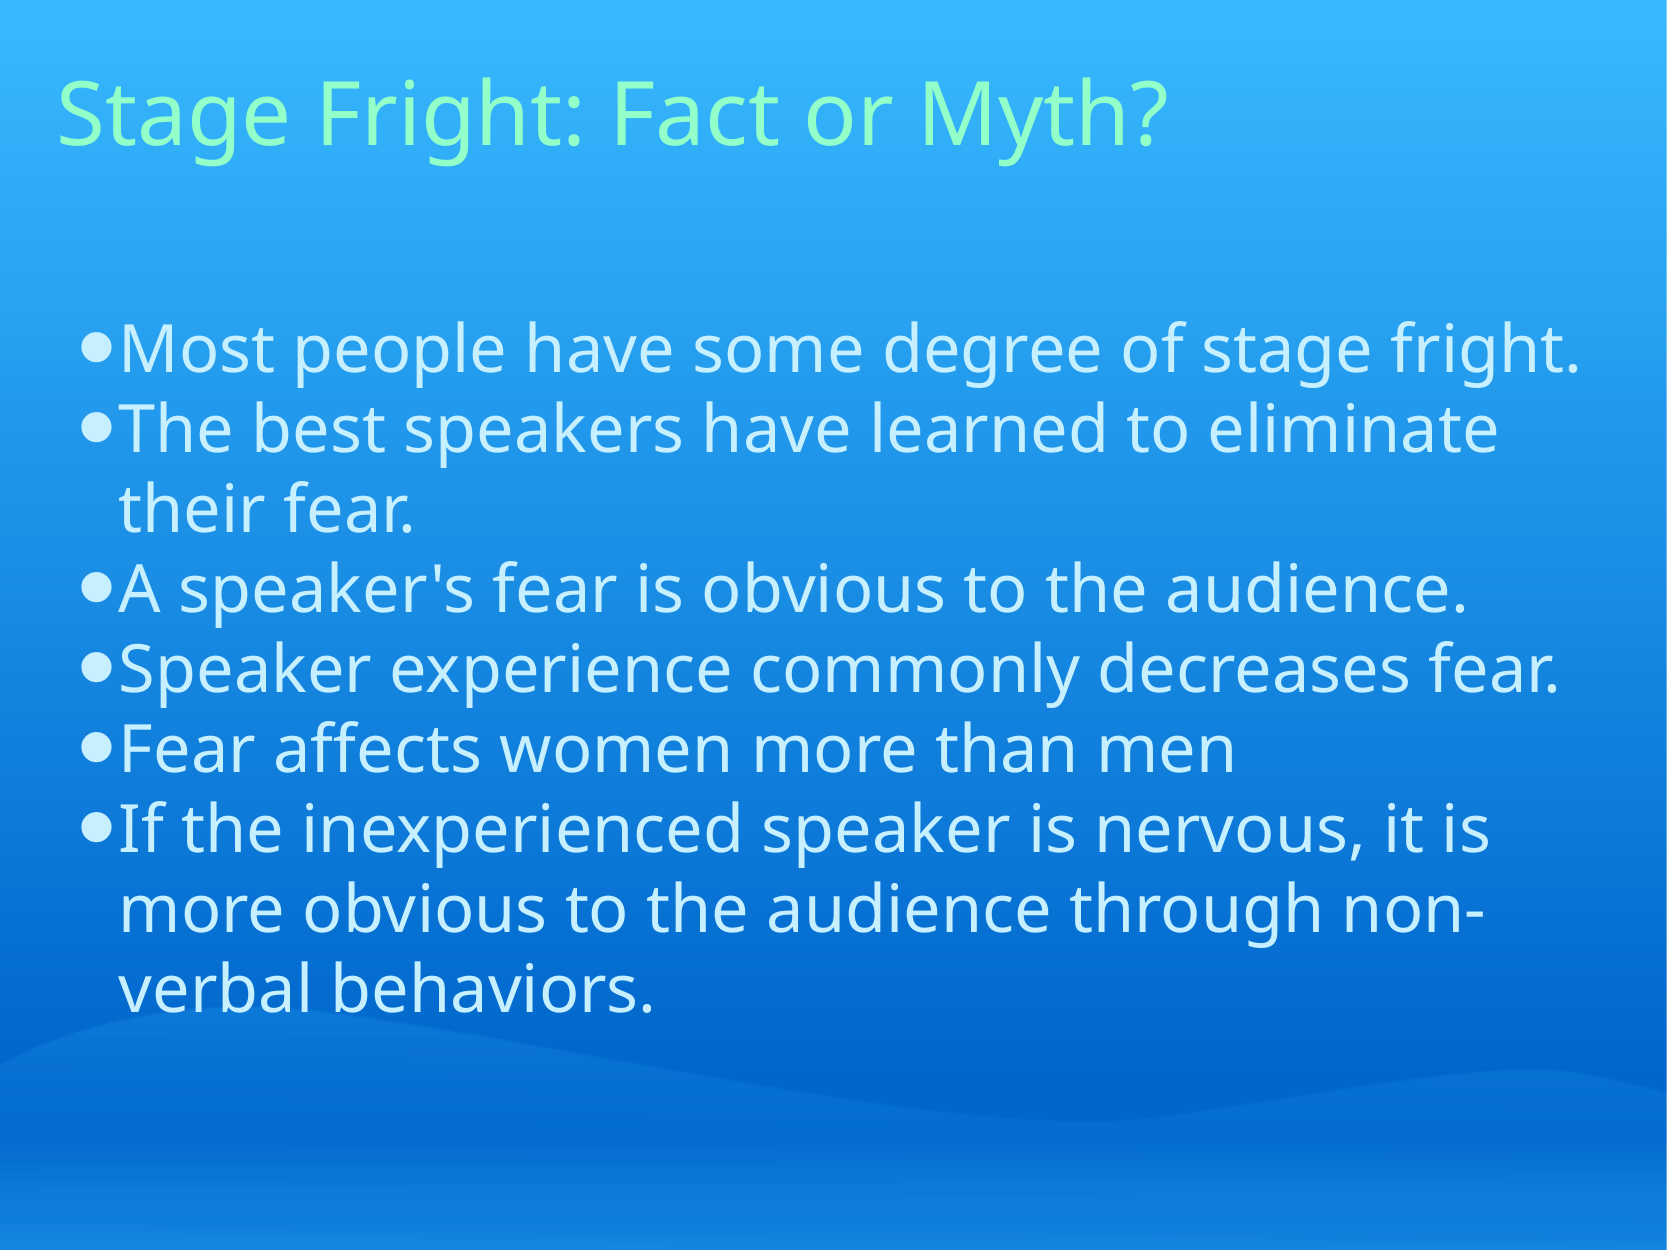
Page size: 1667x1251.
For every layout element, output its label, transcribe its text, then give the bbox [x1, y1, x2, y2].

list Most people have some degree of stage fright. The best speakers have learned to eliminate their fear. A speaker's fear is obvious to the audience. Speaker experience commonly decreases fear. Fear affects women more than men If the inexperienced speaker is nervous, it is more obvious to the audience through non-verbal behaviors. [50, 300, 1630, 1213]
title Stage Fright: Fact or Myth? [50, 50, 1630, 213]
picture [0, 0, 1667, 1250]
